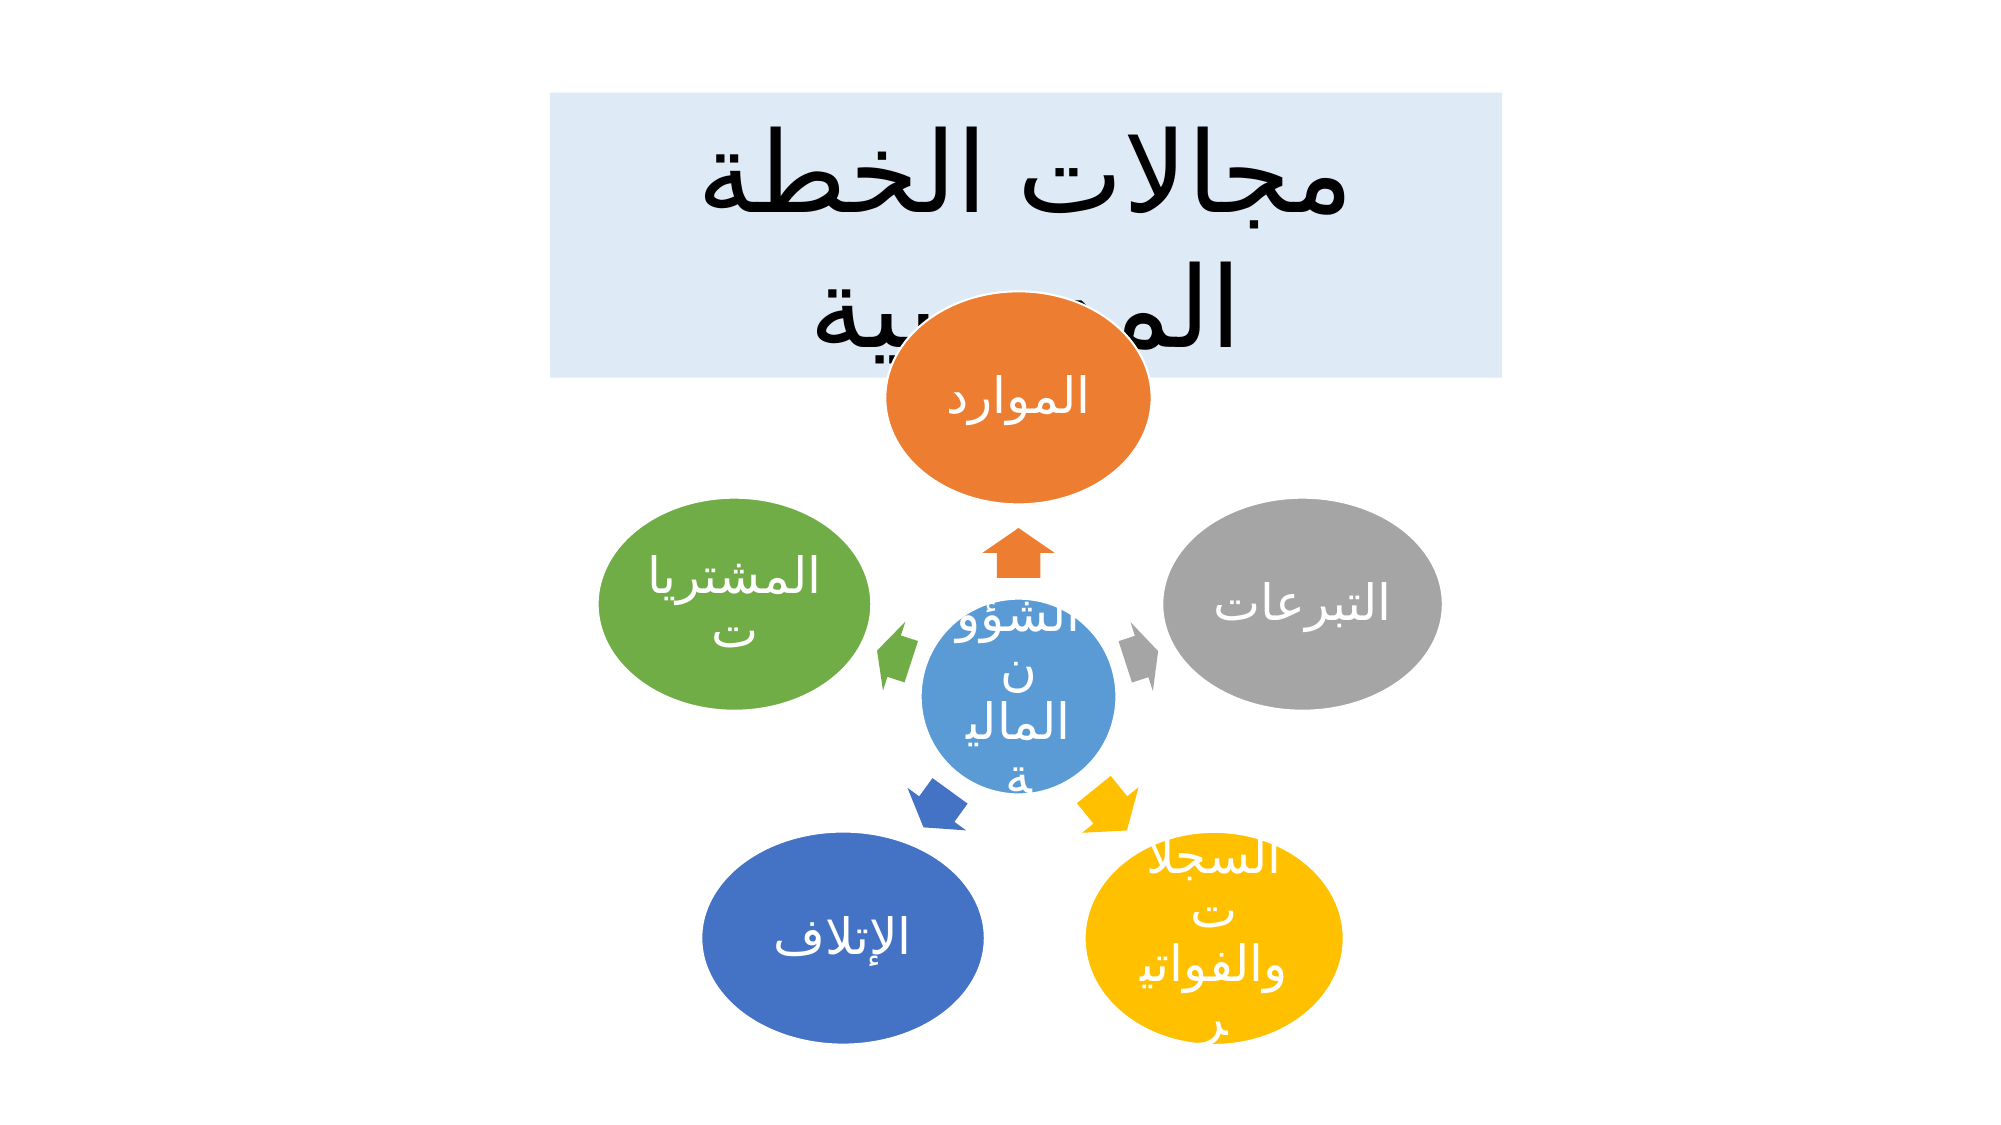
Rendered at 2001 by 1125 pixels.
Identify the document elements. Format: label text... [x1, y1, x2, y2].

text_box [297, 290, 1743, 1045]
text_box مجالات الخطة المدرسية [550, 92, 1503, 290]
